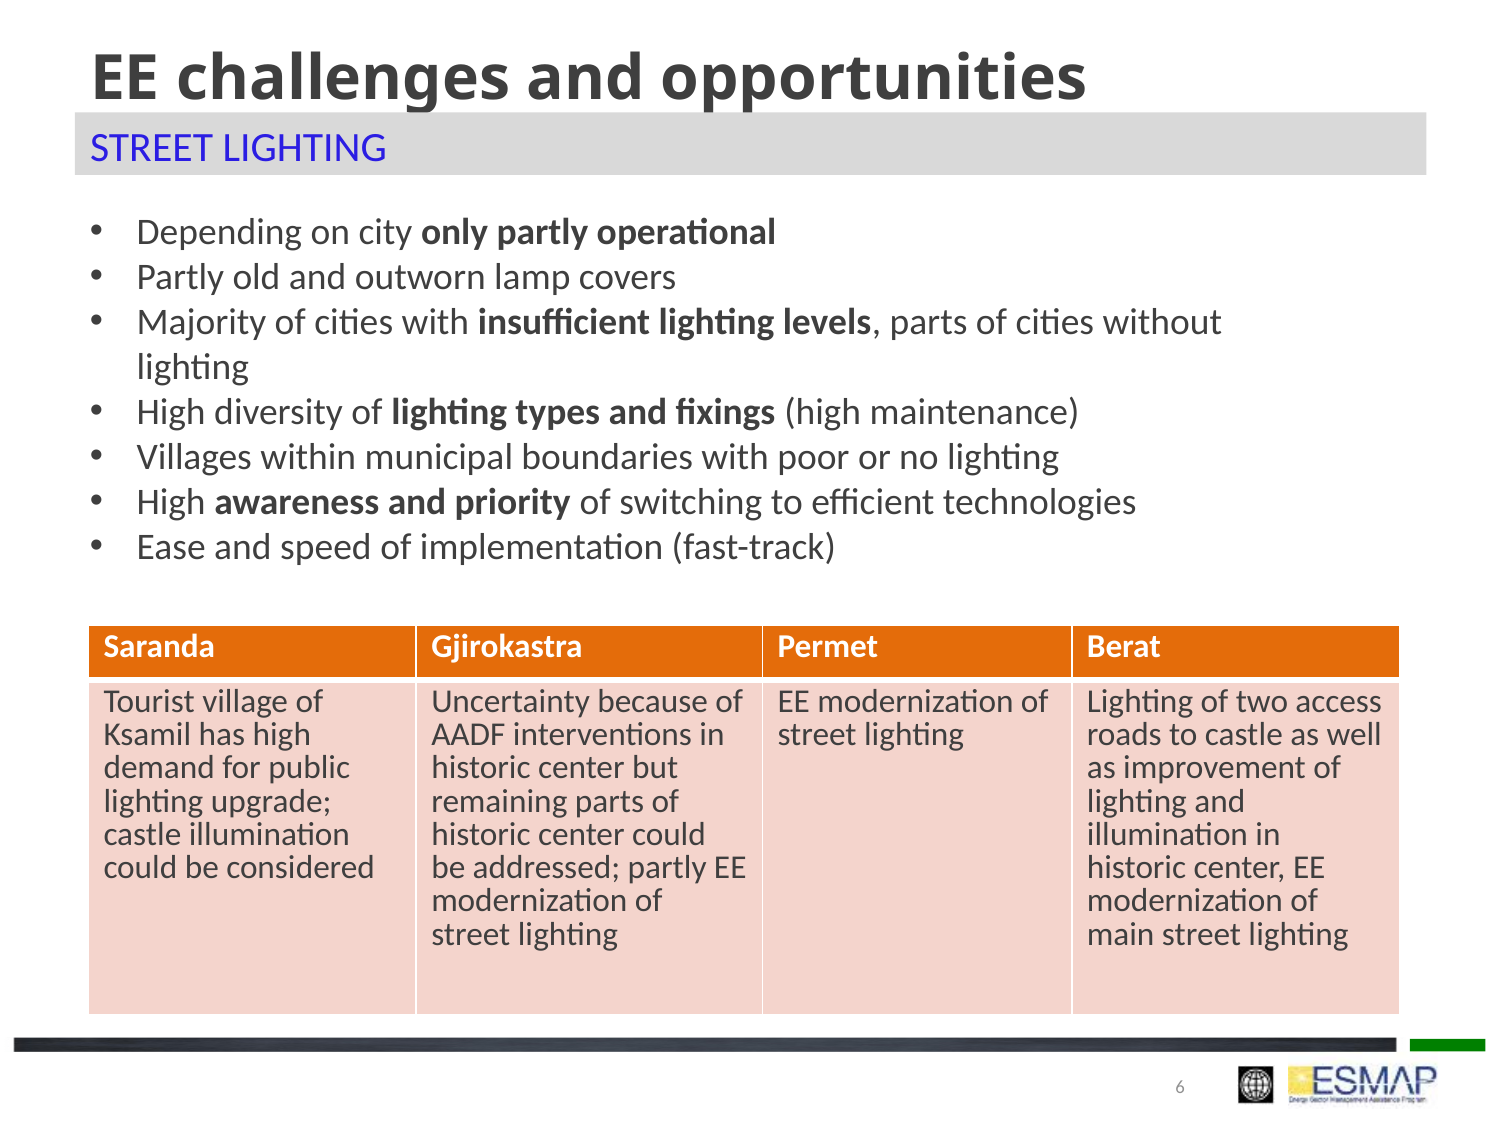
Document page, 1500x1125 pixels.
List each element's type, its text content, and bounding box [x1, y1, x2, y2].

table_cell EE modernization of street lighting [763, 683, 1071, 1014]
picture [6, 1038, 1463, 1109]
list Street Lighting [74, 112, 1427, 175]
slide_number 6 [1050, 1069, 1200, 1103]
text_box Depending on city only partly operational Partly old and outworn lamp covers Majority of cities with insufficient lighting levels, parts of cities without lighting High diversity of lighting types and fixings (high maintenance) Villages within municipal boundaries with poor or no lighting High awareness and priority of switching to efficient technologies Ease and speed of implementation (fast-track) [74, 199, 1338, 575]
table_header Saranda [89, 626, 415, 677]
table_cell Uncertainty because of AADF interventions in historic center but remaining parts of historic center could be addressed; partly EE modernization of street lighting [417, 683, 762, 1014]
picture [1237, 1065, 1275, 1105]
table_header Gjirokastra [417, 626, 762, 677]
table_cell Tourist village of Ksamil has high demand for public lighting upgrade; castle illumination could be considered [89, 683, 415, 1014]
table_cell Lighting of two access roads to castle as well as improvement of lighting and illumination in historic center, EE modernization of main street lighting [1073, 683, 1399, 1014]
title EE challenges and opportunities [75, 37, 1425, 112]
table_header Berat [1073, 626, 1399, 677]
table_header Permet [763, 626, 1071, 677]
